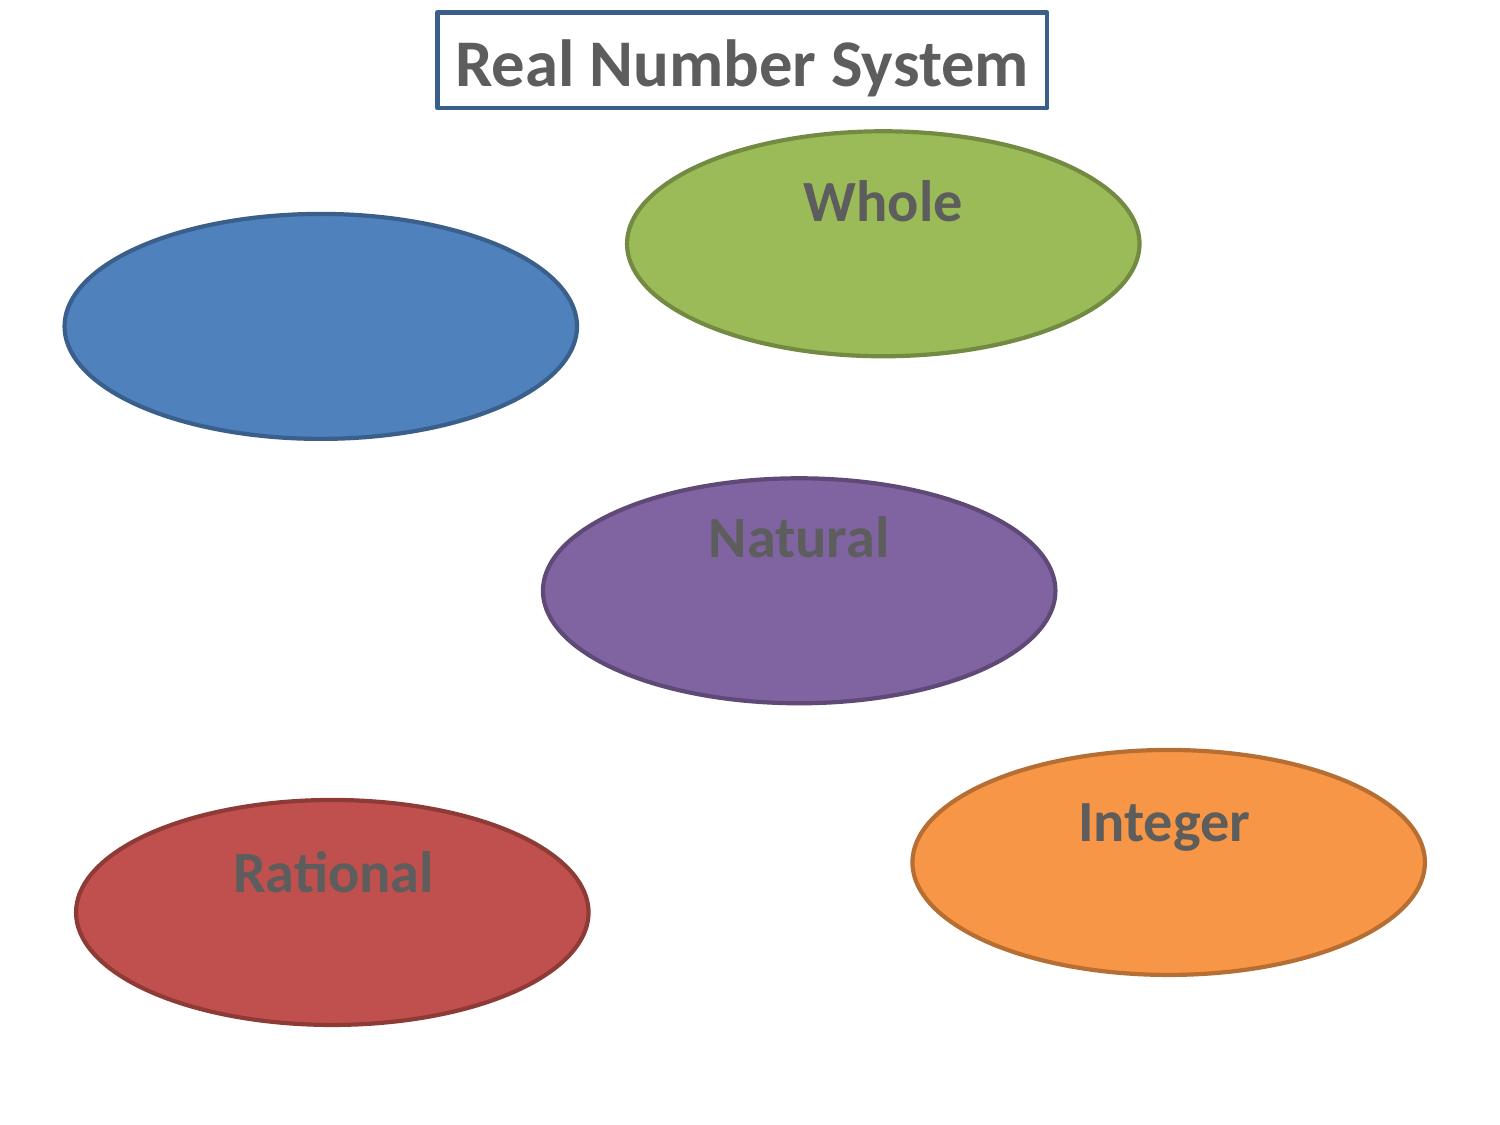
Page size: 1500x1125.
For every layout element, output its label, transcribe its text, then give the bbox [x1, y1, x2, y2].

text_box Integer [1063, 775, 1266, 861]
text_box [910, 747, 1428, 978]
text_box [435, 10, 1049, 110]
text_box [73, 797, 591, 1028]
text_box [540, 476, 1058, 706]
text_box [62, 211, 580, 441]
text_box Natural [693, 491, 905, 577]
text_box [624, 129, 1142, 359]
text_box Rational [217, 826, 449, 912]
text_box Whole [788, 155, 978, 241]
